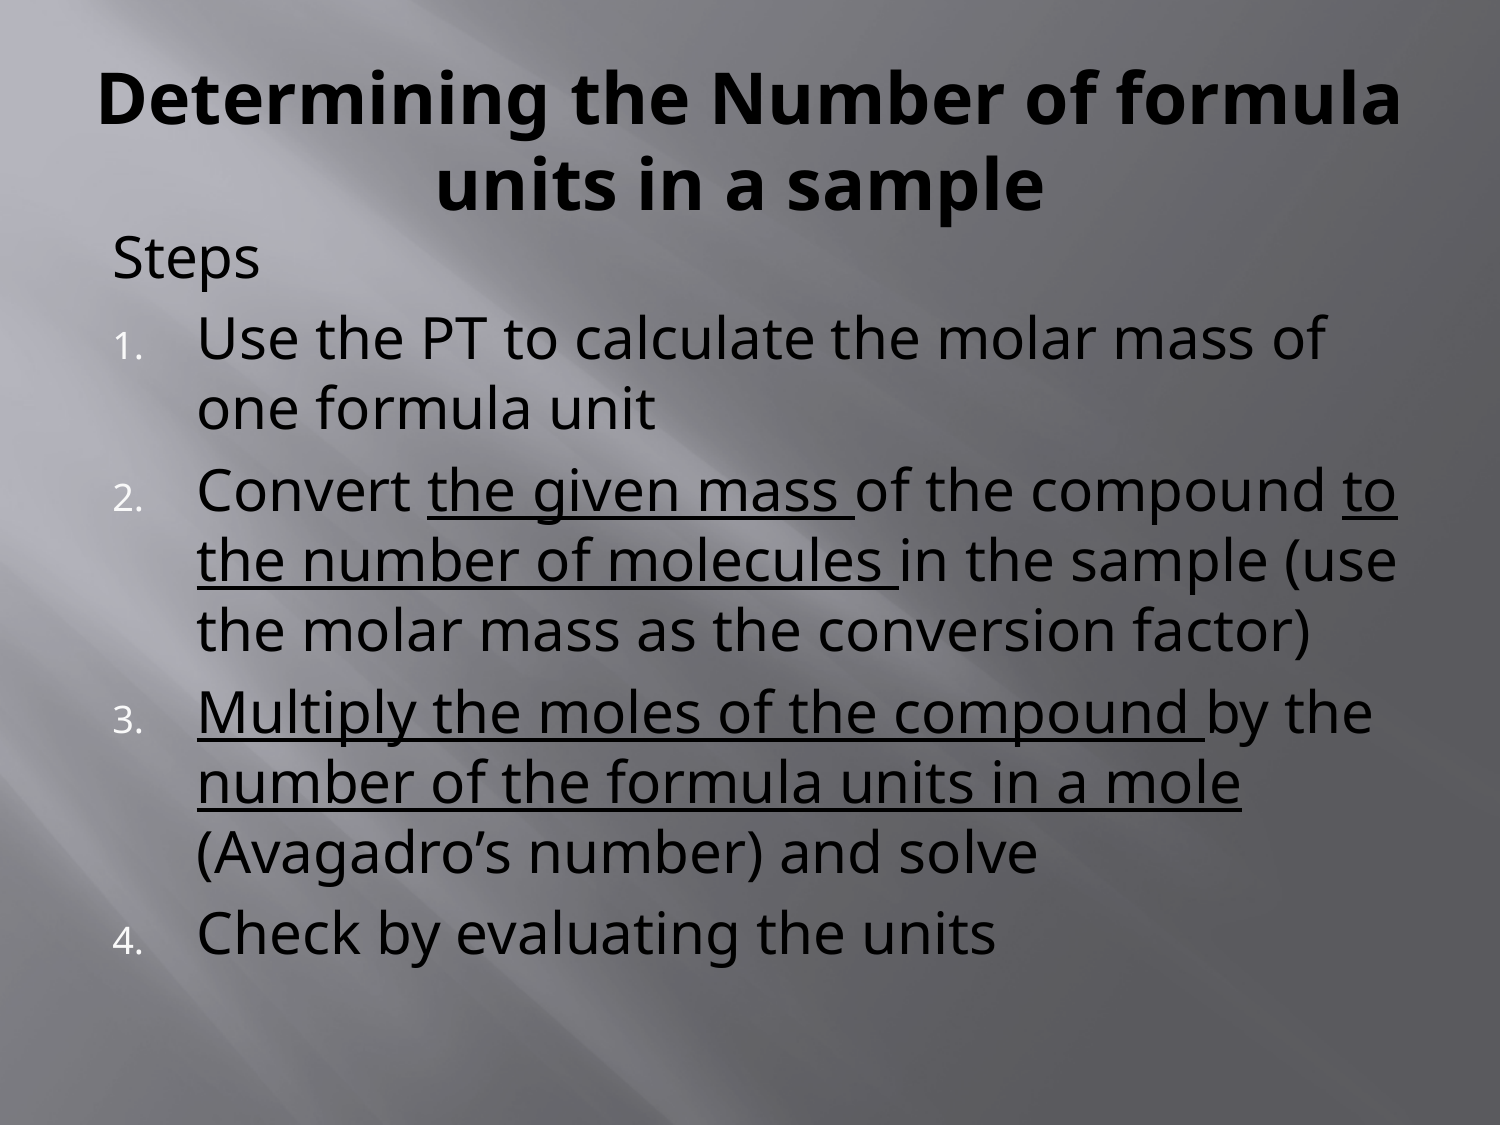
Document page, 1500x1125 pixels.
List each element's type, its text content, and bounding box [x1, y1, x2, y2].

title Determining the Number of formula units in a sample [75, 45, 1425, 212]
list Steps Use the PT to calculate the molar mass of one formula unit Convert the given mass of the compound to the number of molecules in the sample (use the molar mass as the conversion factor) Multiply the moles of the compound by the number of the formula units in a mole (Avagadro’s number) and solve Check by evaluating the units [75, 212, 1425, 1088]
